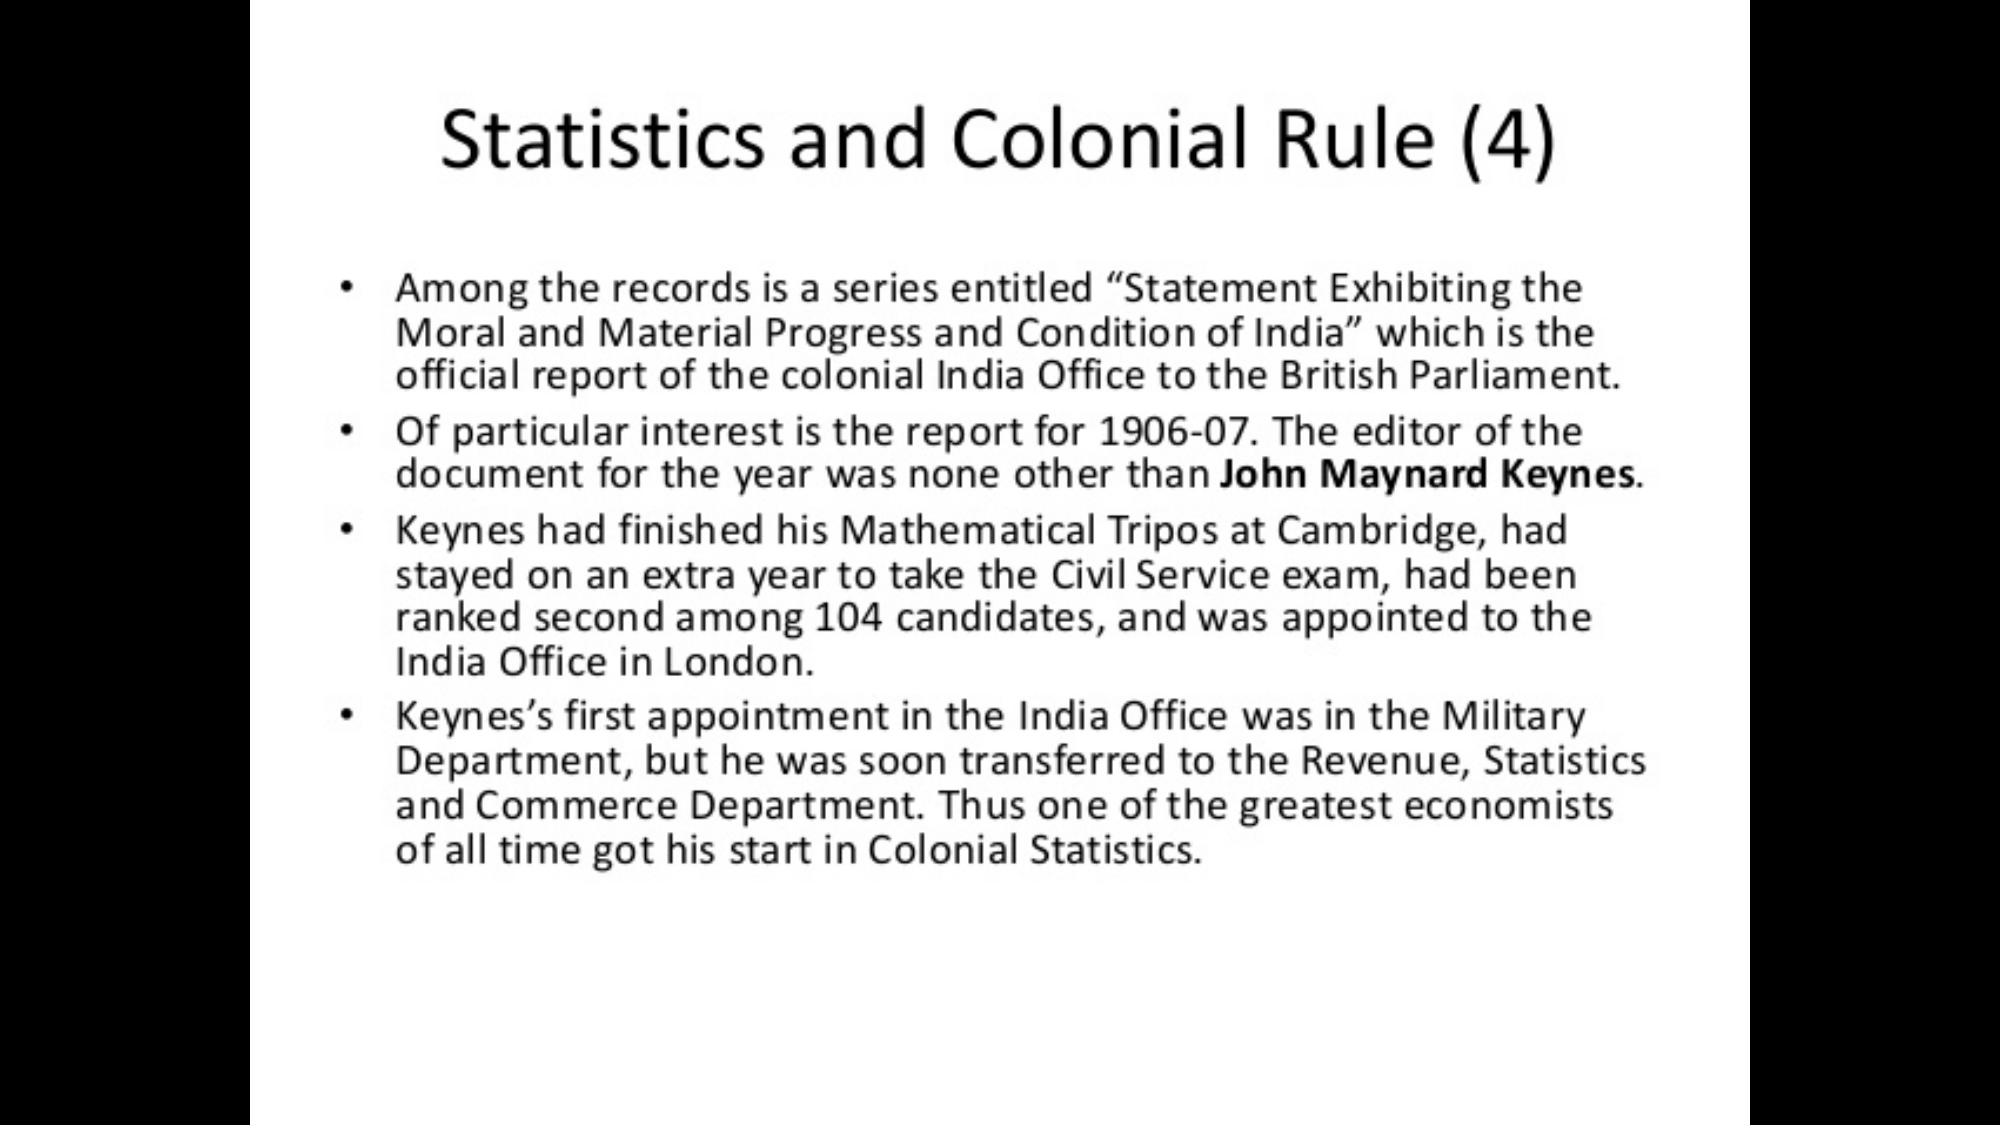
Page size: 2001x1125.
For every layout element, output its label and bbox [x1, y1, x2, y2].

picture [250, 0, 1750, 1125]
